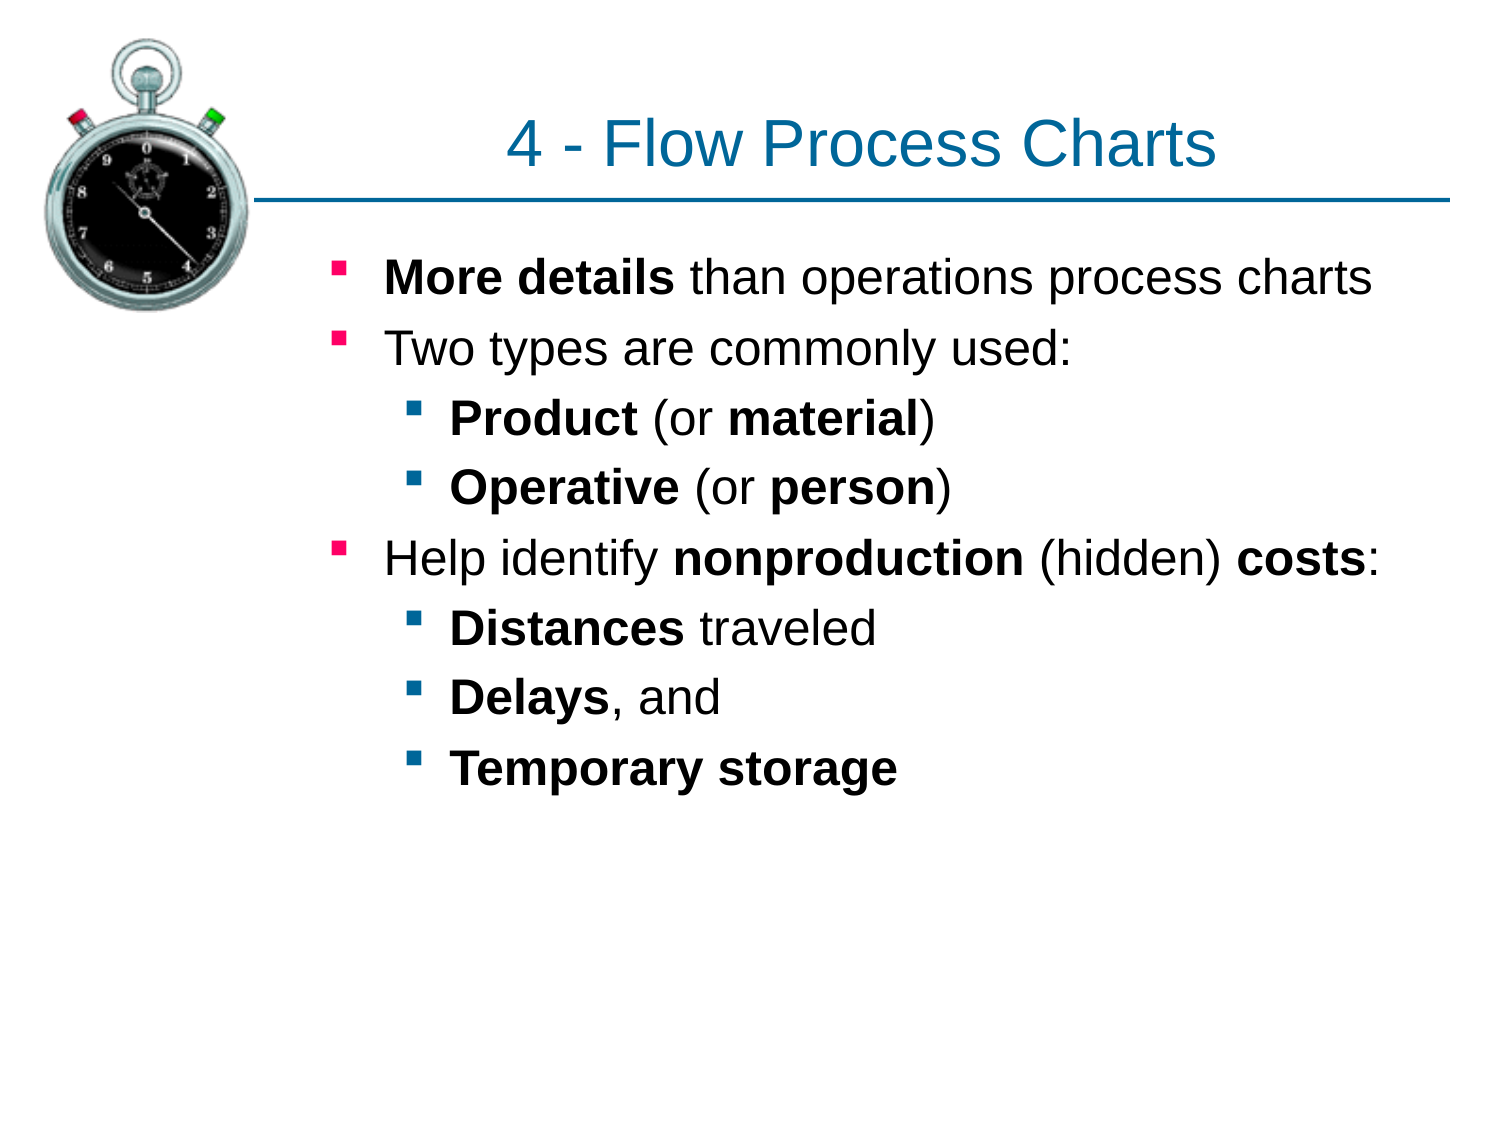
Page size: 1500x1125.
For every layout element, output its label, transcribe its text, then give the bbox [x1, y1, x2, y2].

picture [37, 37, 254, 313]
title 4 - Flow Process Charts [275, 37, 1450, 188]
list More details than operations process charts Two types are commonly used: Product (or material) Operative (or person) Help identify nonproduction (hidden) costs: Distances traveled Delays, and Temporary storage [312, 237, 1488, 1063]
